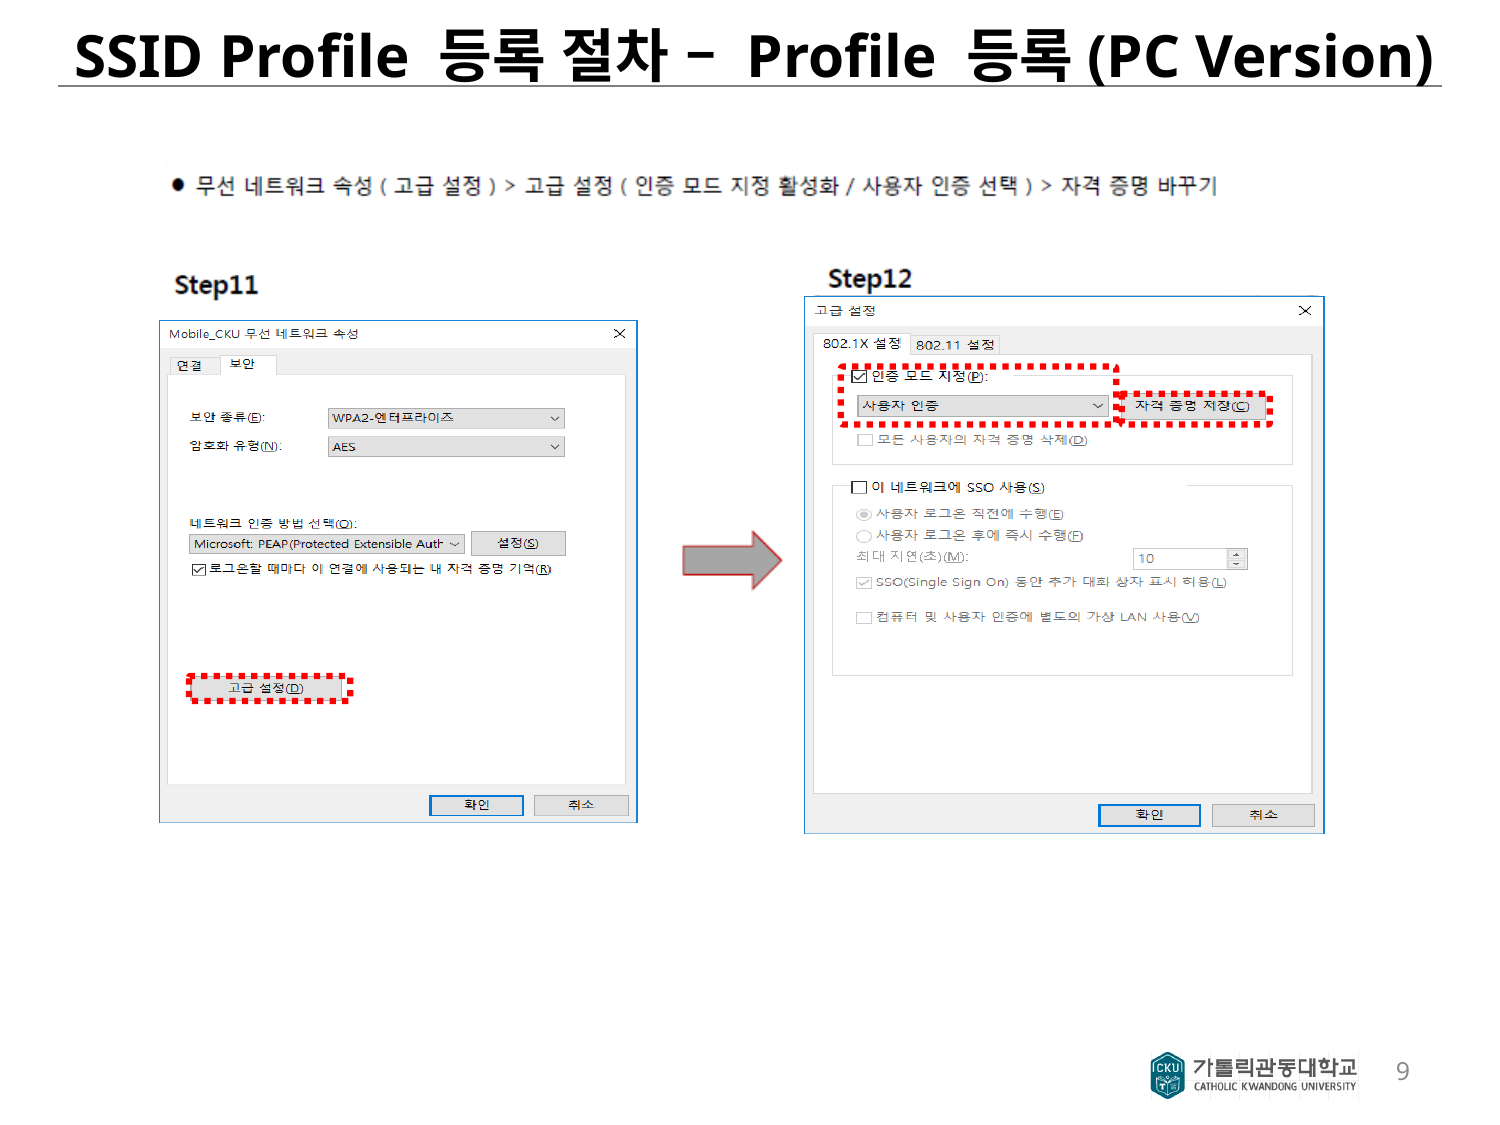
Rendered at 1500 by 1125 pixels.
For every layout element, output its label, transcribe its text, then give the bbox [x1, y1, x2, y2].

picture [164, 164, 1230, 209]
slide_number 9 [1074, 1042, 1425, 1103]
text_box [804, 296, 1325, 835]
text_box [159, 320, 638, 823]
text_box SSID Profile 등록 절차 – Profile 등록(PC Version) [59, 11, 1449, 97]
picture [87, 262, 1413, 862]
